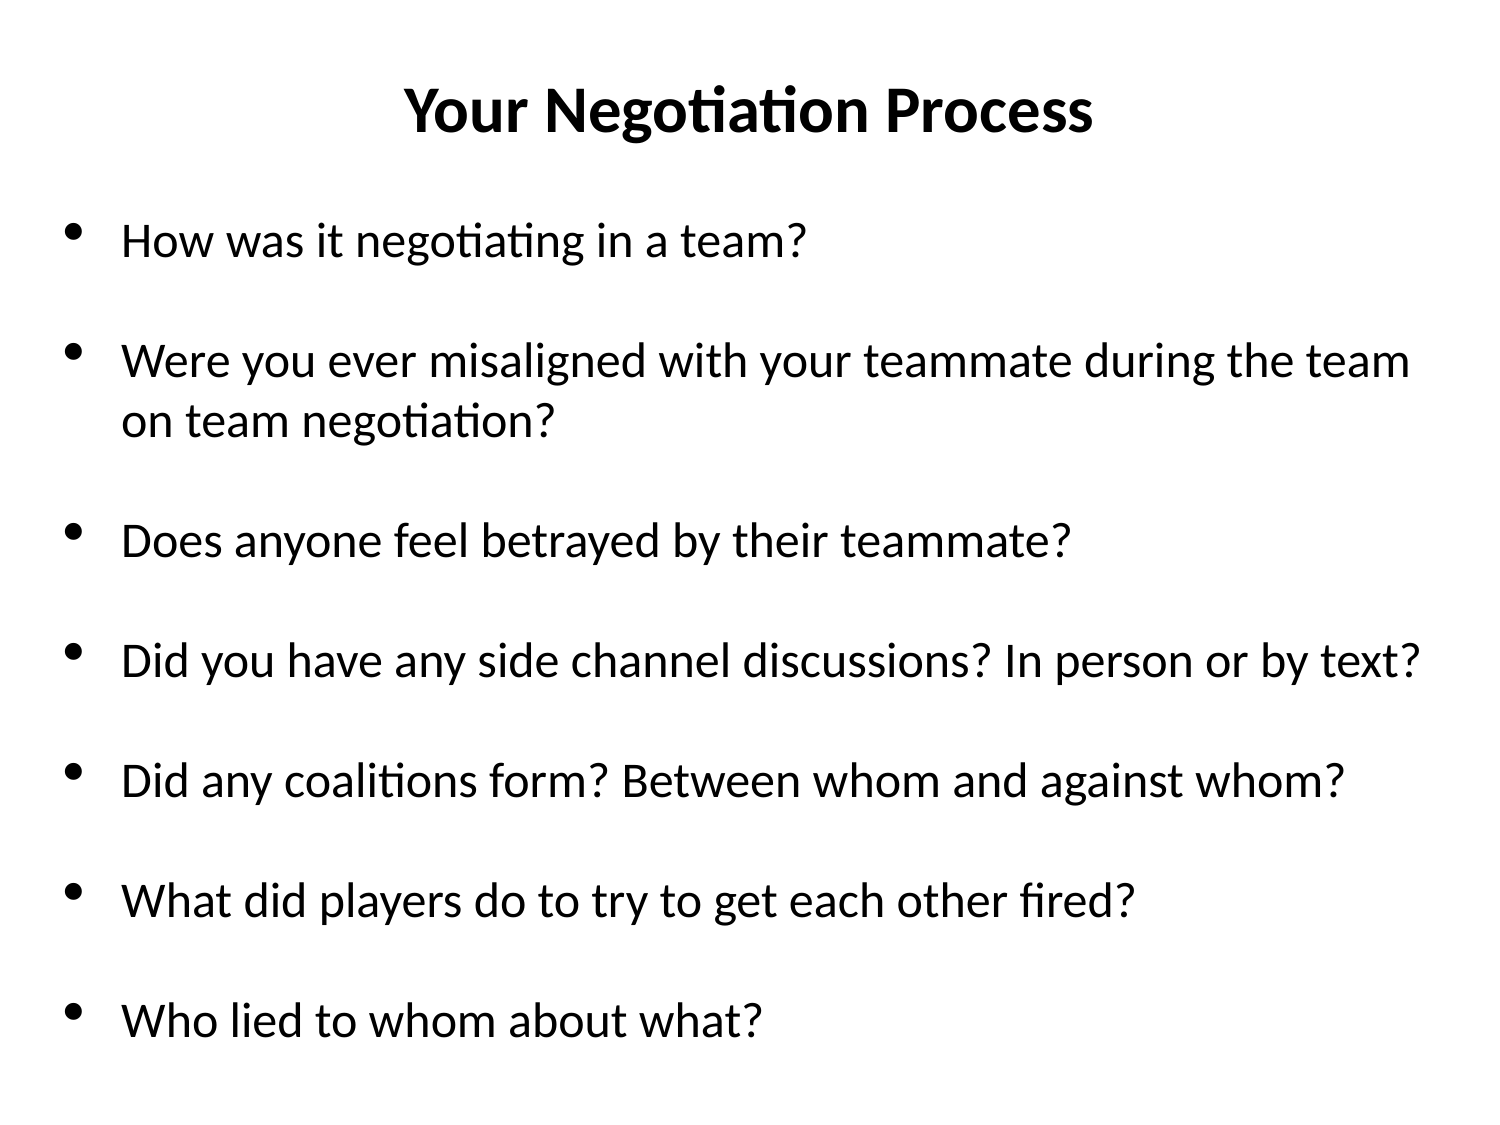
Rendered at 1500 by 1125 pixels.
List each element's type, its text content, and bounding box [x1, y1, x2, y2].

list How was it negotiating in a team? Were you ever misaligned with your teammate during the team on team negotiation? Does anyone feel betrayed by their teammate? Did you have any side channel discussions? In person or by text? Did any coalitions form? Between whom and against whom? What did players do to try to get each other fired? Who lied to whom about what? [50, 200, 1450, 1125]
title Your Negotiation Process [75, 12, 1425, 200]
